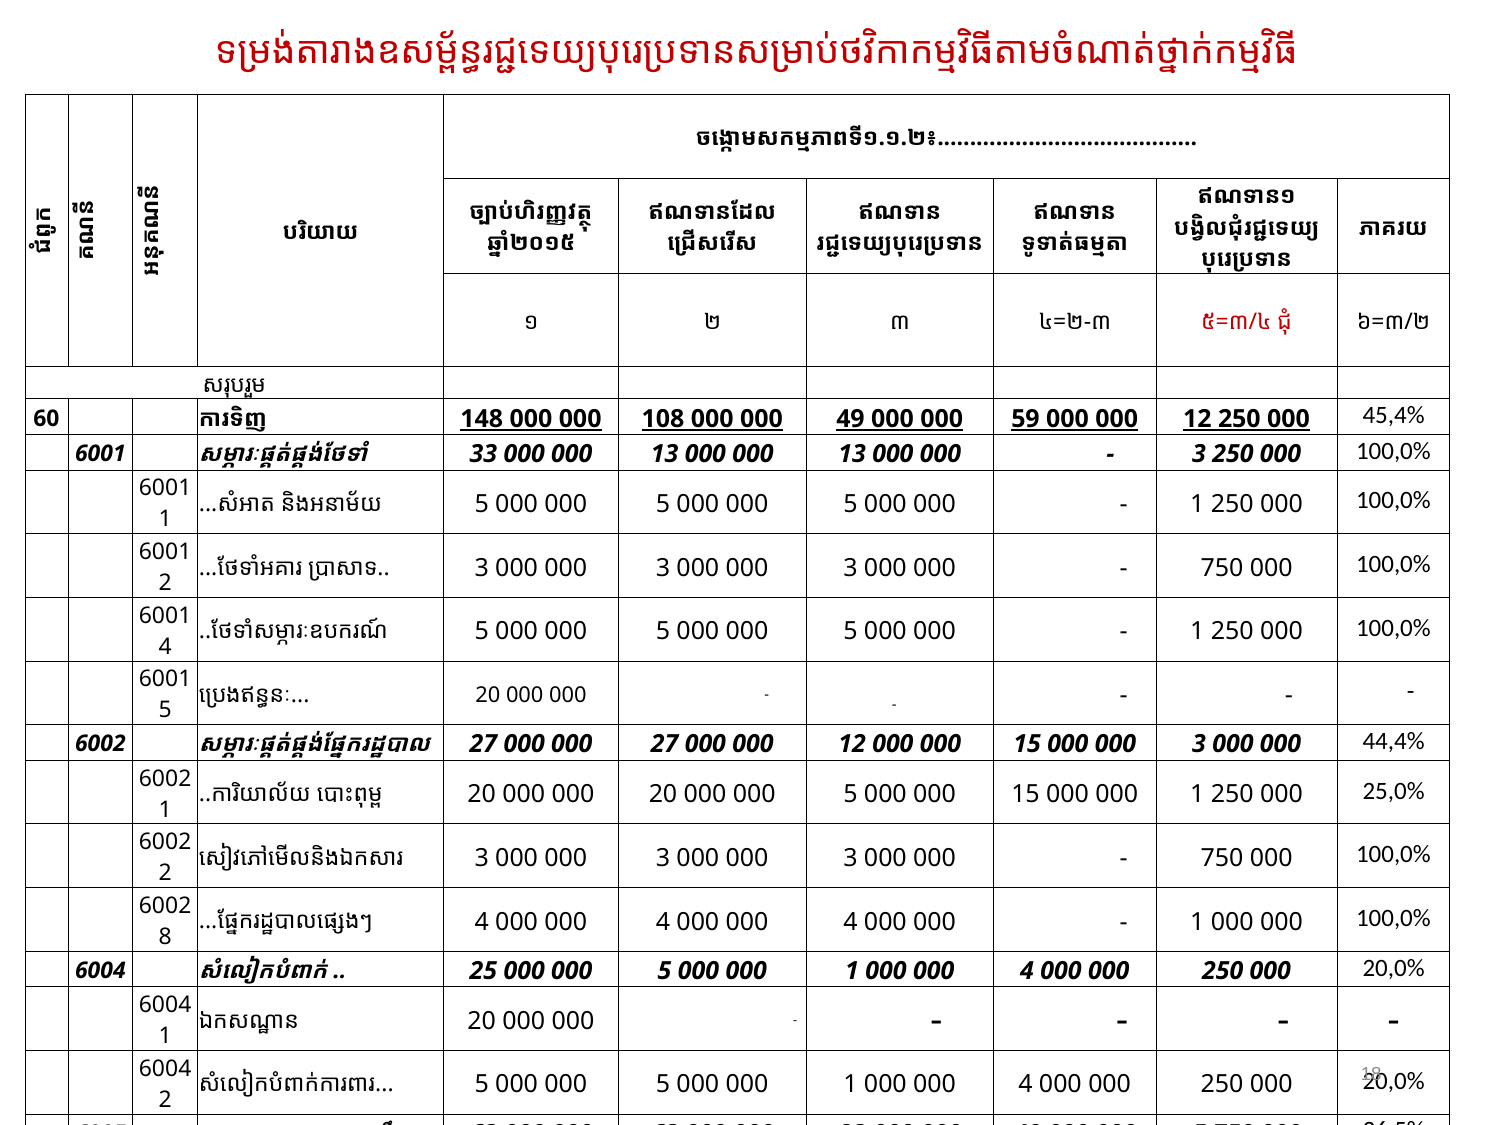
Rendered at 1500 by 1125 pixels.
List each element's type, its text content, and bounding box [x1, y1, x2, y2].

table_cell [69, 598, 132, 661]
table_cell 100,0% [1338, 888, 1449, 951]
table_cell - [807, 662, 993, 724]
table_cell - [807, 987, 993, 1050]
table_cell ៤=២-៣ [994, 274, 1156, 366]
table_cell [133, 435, 197, 470]
table_cell 6005 [69, 1115, 132, 1125]
table_cell 6002 [69, 725, 132, 760]
table_cell [26, 761, 68, 823]
table_cell ...ផ្នែករដ្ឋបាលផ្សេងៗ [198, 888, 443, 951]
table_cell [69, 824, 132, 887]
table_cell 3 000 000 [807, 824, 993, 887]
table_cell 5 000 000 [807, 761, 993, 823]
table_cell 12 000 000 [807, 725, 993, 760]
table_cell [133, 399, 197, 434]
table_cell សំលៀកបំពាក់ .. [198, 952, 443, 986]
table_cell 20 000 000 [444, 662, 618, 724]
table_cell 250 000 [1157, 1103, 1337, 1114]
table_cell [26, 1115, 68, 1125]
table_cell [26, 824, 68, 887]
table_cell 5 000 000 [807, 598, 993, 661]
table_cell [26, 1051, 68, 1114]
table_cell 60021 [133, 761, 197, 823]
table_cell - [994, 987, 1156, 1050]
table_cell [69, 1051, 132, 1114]
table_cell - [1157, 987, 1337, 1042]
table_cell 100,0% [1338, 824, 1449, 887]
table_cell - [619, 987, 806, 1050]
table_cell [26, 662, 68, 724]
table_cell 1 000 000 [807, 1051, 993, 1114]
table_cell [69, 761, 132, 823]
table_cell 4 000 000 [994, 952, 1156, 986]
table_cell ឥណទាន១ បង្វិលជុំរជ្ជទេយ្យ បុរេប្រទាន [1157, 179, 1337, 273]
table_cell - [1338, 662, 1449, 724]
table_cell សម្ភារៈផ្គត់ផ្គង់ផ្នែករដ្ឋបាល [198, 725, 443, 760]
table_cell 148 000 000 [444, 399, 618, 434]
table_cell 3 000 000 [1157, 725, 1337, 760]
table_cell ...សំអាត និងអនាម័យ [198, 471, 443, 533]
table_header អនុគណនី [133, 95, 197, 366]
table_cell - [1157, 662, 1337, 724]
table_cell 5 000 000 [619, 1051, 806, 1114]
table_cell សំលៀកបំពាក់ការពារ... [198, 1051, 443, 1114]
table_cell 27 000 000 [444, 725, 618, 760]
table_cell - [994, 534, 1156, 597]
table_cell 3 000 000 [619, 824, 806, 887]
table_cell ការទិញ [198, 399, 443, 434]
table_cell សម្ភារៈតូចតាច សង្ហារឹម.. [198, 1115, 443, 1125]
table_cell 60012 [133, 534, 197, 597]
table_cell [133, 725, 197, 760]
table_cell 108 000 000 [619, 399, 806, 434]
table_cell [133, 952, 197, 986]
table_cell 60014 [133, 598, 197, 661]
table_cell 5 000 000 [619, 598, 806, 661]
table_cell 59 000 000 [994, 399, 1156, 434]
table_header ចង្កោមសកម្មភាព​ទី១.១.២៖........................................ [444, 95, 1449, 178]
table_cell 60028 [133, 888, 197, 951]
table_cell [69, 471, 132, 533]
table_cell ..ថែទាំសម្ភារៈឧបករណ៍ [198, 598, 443, 661]
table_cell [1338, 367, 1449, 398]
table_cell 60041 [133, 987, 197, 1050]
table_cell 750 000 [1157, 824, 1337, 887]
table_cell [69, 662, 132, 724]
table_cell 3 250 000 [1157, 435, 1337, 470]
table_cell ...ថែទាំអគារ ប្រាសាទ.. [198, 534, 443, 597]
table_cell 100,0% [1338, 534, 1449, 597]
table_cell [26, 471, 68, 533]
table_cell 750 000 [1157, 534, 1337, 597]
table_cell 5 000 000 [444, 1051, 618, 1114]
table_cell - [994, 471, 1156, 533]
table_cell [26, 952, 68, 986]
table_cell [69, 534, 132, 597]
table_cell 4 000 000 [994, 1051, 1156, 1114]
table_cell ៣ [807, 274, 993, 366]
table_cell 15 000 000 [994, 725, 1156, 760]
table_cell 13 000 000 [619, 435, 806, 470]
table_cell ប្រេងឥន្ធនៈ... [198, 662, 443, 724]
table_cell 5 000 000 [619, 471, 806, 533]
table_cell ច្បាប់ហិរញ្ញវត្ថុ​ ឆ្នាំ២០១៥ [444, 179, 618, 273]
table_cell [26, 987, 68, 1050]
table_cell ឥណទានដែល ជ្រើសរើស [619, 179, 806, 273]
table_cell 100,0% [1338, 435, 1449, 470]
table_cell 100,0% [1338, 471, 1449, 533]
table_cell 27 000 000 [619, 725, 806, 760]
table_cell 3 000 000 [444, 534, 618, 597]
table_cell 36,5% [1338, 1115, 1449, 1125]
table_cell - [619, 662, 806, 724]
table_cell 15 000 000 [994, 761, 1156, 823]
table_cell - [994, 598, 1156, 661]
table_cell 20,0% [1338, 1051, 1449, 1114]
table_cell [69, 888, 132, 951]
table_cell - [994, 662, 1156, 724]
table_cell 4 000 000 [807, 888, 993, 951]
table_header បរិយាយ [198, 95, 443, 366]
table_cell 4 000 000 [619, 888, 806, 951]
table_cell 25,0% [1338, 761, 1449, 823]
table_cell ៥=៣/៤ ជុំ [1157, 274, 1337, 366]
table_cell 5 000 000 [444, 598, 618, 661]
table_cell 13 000 000 [807, 435, 993, 470]
table_cell 49 000 000 [807, 399, 993, 434]
table_cell 40 000 000 [994, 1115, 1156, 1125]
table_cell 60011 [133, 471, 197, 533]
table_cell 4 000 000 [444, 888, 618, 951]
table_cell ៦=៣/២ [1338, 274, 1449, 366]
table_cell [994, 367, 1156, 398]
table_cell 60015 [133, 662, 197, 724]
slide_number 18 [1059, 1042, 1397, 1103]
table_cell ឥណទាន ទូទាត់ធម្មតា [994, 179, 1156, 273]
table_cell 63 000 000 [444, 1115, 618, 1125]
table_cell ..ការិយាល័យ បោះពុម្ព [198, 761, 443, 823]
table_cell 63 000 000 [619, 1115, 806, 1125]
title ទម្រង់​តារាងឧសម្ព័ន្ធរជ្ជទេយ្យបុរេប្រទាន​សម្រាប់ថវិកាកម្មវិធី​តាមចំណាត់ថ្នាក់កម្មវិធី [50, 12, 1463, 91]
table_cell [619, 367, 806, 398]
table_cell 60022 [133, 824, 197, 887]
table_cell [26, 598, 68, 661]
table_cell 23 000 000 [807, 1115, 993, 1125]
table_cell 5 000 000 [807, 471, 993, 533]
table_cell [1157, 367, 1337, 398]
table_cell 60042 [133, 1051, 197, 1114]
table_cell [69, 987, 132, 1050]
table_cell - [994, 435, 1156, 470]
table_cell [133, 1115, 197, 1125]
table_cell [26, 725, 68, 760]
table_cell 33 000 000 [444, 435, 618, 470]
table_cell [26, 534, 68, 597]
table_cell 20 000 000 [619, 761, 806, 823]
table_cell 1 250 000 [1157, 471, 1337, 533]
table_cell 3 000 000 [444, 824, 618, 887]
table_cell [69, 399, 132, 434]
table_cell ១ [444, 274, 618, 366]
table_cell [26, 888, 68, 951]
table_cell 20,0% [1338, 952, 1449, 986]
table_cell - [994, 824, 1156, 887]
table_cell 5 000 000 [619, 952, 806, 986]
table_cell 1 250 000 [1157, 598, 1337, 661]
table_header ជំពូក [26, 95, 68, 366]
table_cell ឥណទាន រជ្ជទេយ្យបុរេប្រទាន [807, 179, 993, 273]
table_cell 44,4% [1338, 725, 1449, 760]
table_cell [26, 435, 68, 470]
table_cell សម្ភារៈផ្គត់ផ្គង់ថែទាំ [198, 435, 443, 470]
table_cell 1 000 000 [807, 952, 993, 986]
table_cell ភាគរយ [1338, 179, 1449, 273]
table_cell [807, 367, 993, 398]
table_cell សៀវភៅមើលនិងឯកសារ [198, 824, 443, 887]
table_cell 6001 [69, 435, 132, 470]
table_cell 250 000 [1157, 952, 1337, 986]
table_cell 3 000 000 [619, 534, 806, 597]
table_cell 20 000 000 [444, 987, 618, 1050]
table_cell 5 750 000 [1157, 1115, 1337, 1125]
table_cell ឯកសណ្ឋាន [198, 987, 443, 1050]
table_cell 45,4% [1338, 399, 1449, 434]
table_cell 6004 [69, 952, 132, 986]
table_cell 12 250 000 [1157, 399, 1337, 434]
table_cell [444, 367, 618, 398]
table_cell 5 000 000 [444, 471, 618, 533]
table_cell - [1338, 987, 1449, 1050]
table_cell 3 000 000 [807, 534, 993, 597]
table_cell 20 000 000 [444, 761, 618, 823]
table_cell 25 000 000 [444, 952, 618, 986]
table_cell ២ [619, 274, 806, 366]
table_cell 1 250 000 [1157, 761, 1337, 823]
table_cell 1 000 000 [1157, 888, 1337, 951]
table_cell 100,0% [1338, 598, 1449, 661]
table_cell សរុបរួម [26, 367, 443, 398]
table_cell - [994, 888, 1156, 951]
table_header គណនី [69, 95, 132, 366]
table_cell 60 [26, 399, 68, 434]
